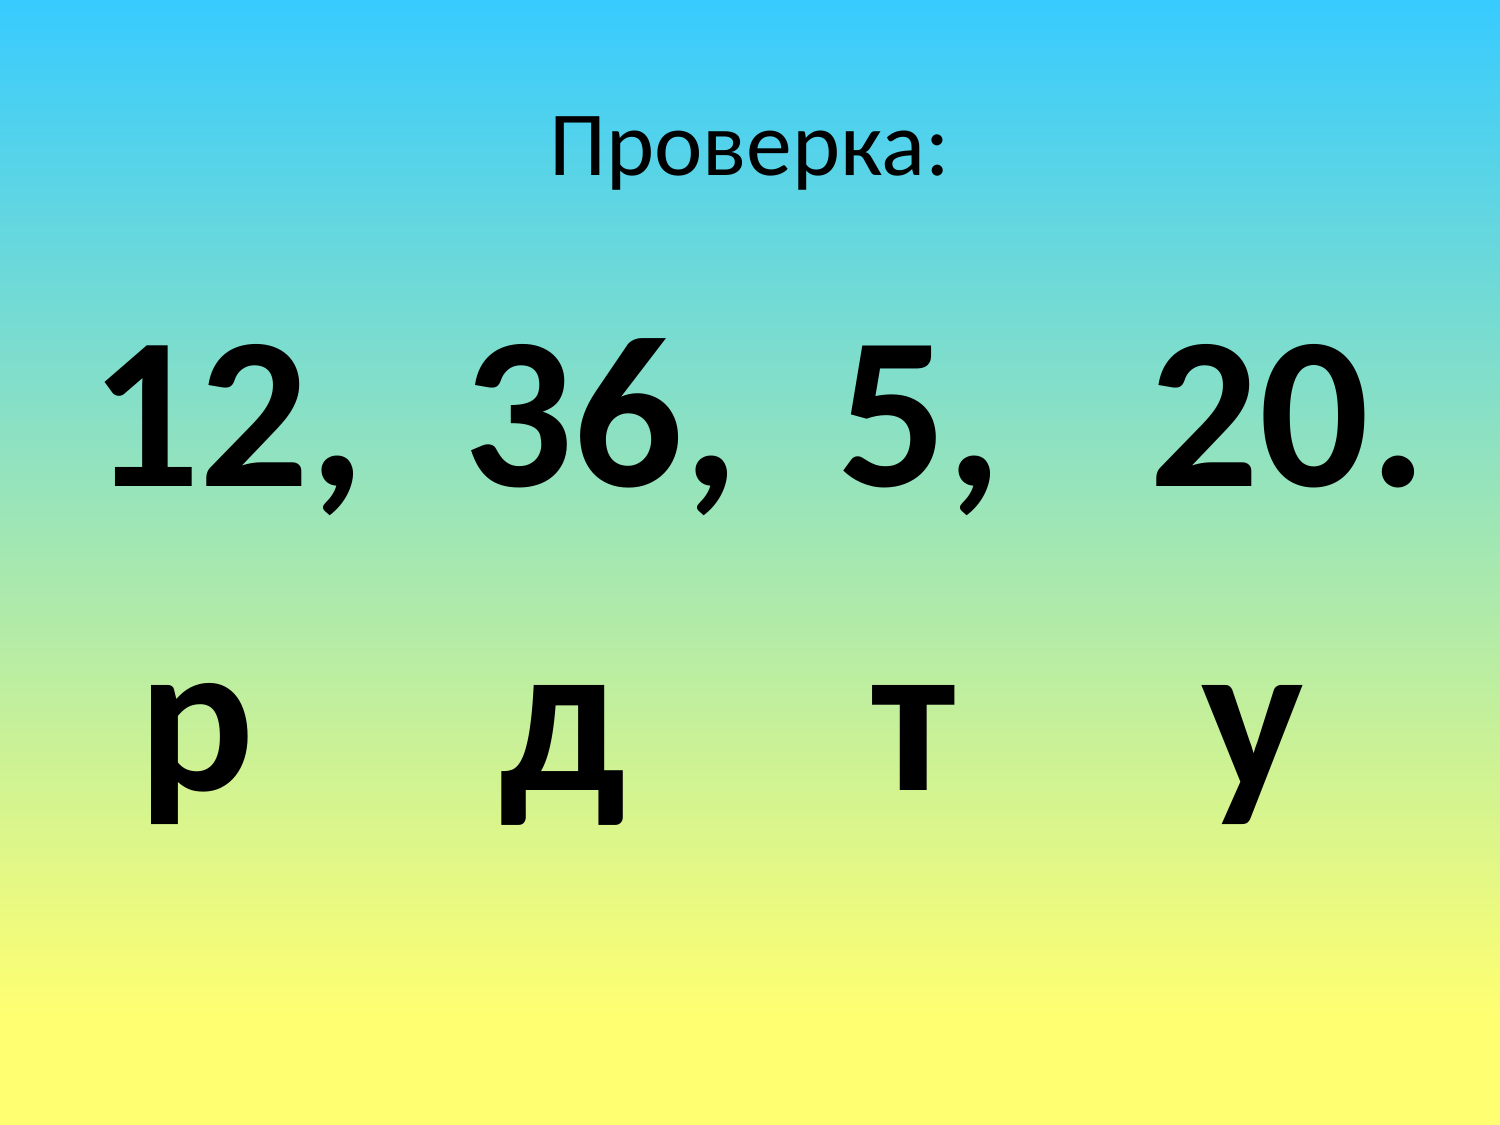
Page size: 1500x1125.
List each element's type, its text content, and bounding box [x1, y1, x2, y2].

title Проверка: [75, 45, 1425, 233]
list 12, 36, 5, 20. р д т у [75, 262, 1500, 1047]
